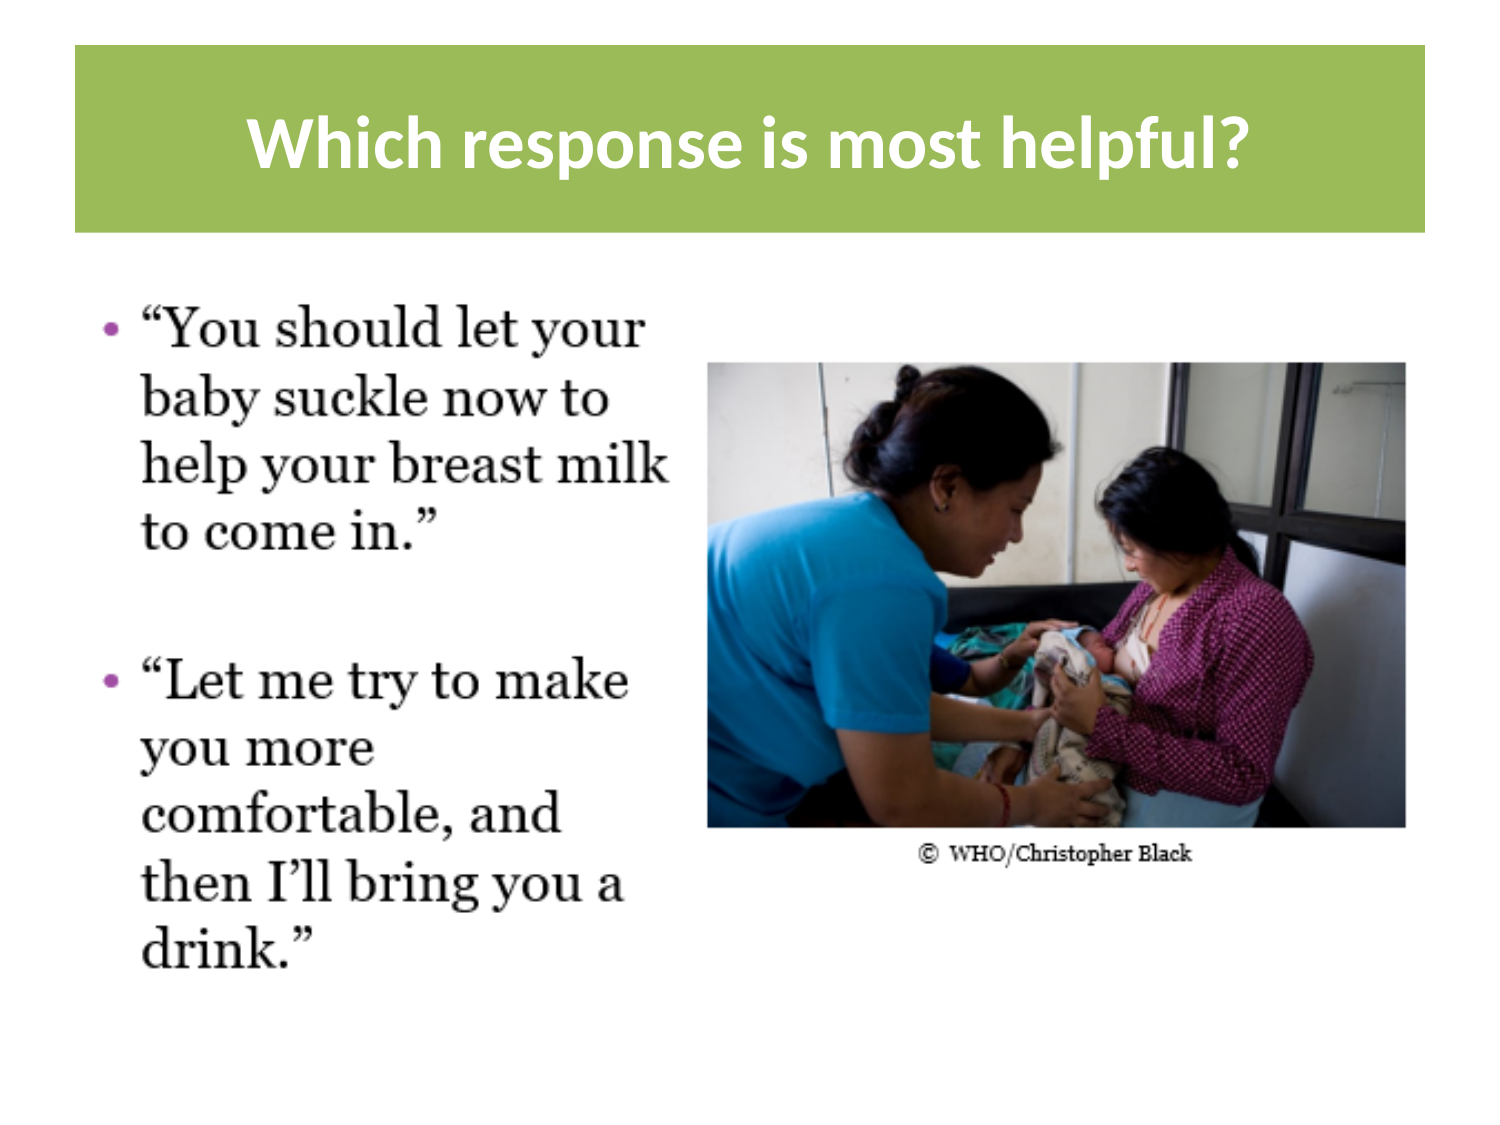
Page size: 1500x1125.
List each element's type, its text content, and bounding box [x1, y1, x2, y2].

title Which response is most helpful? [75, 45, 1425, 233]
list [92, 274, 1413, 982]
